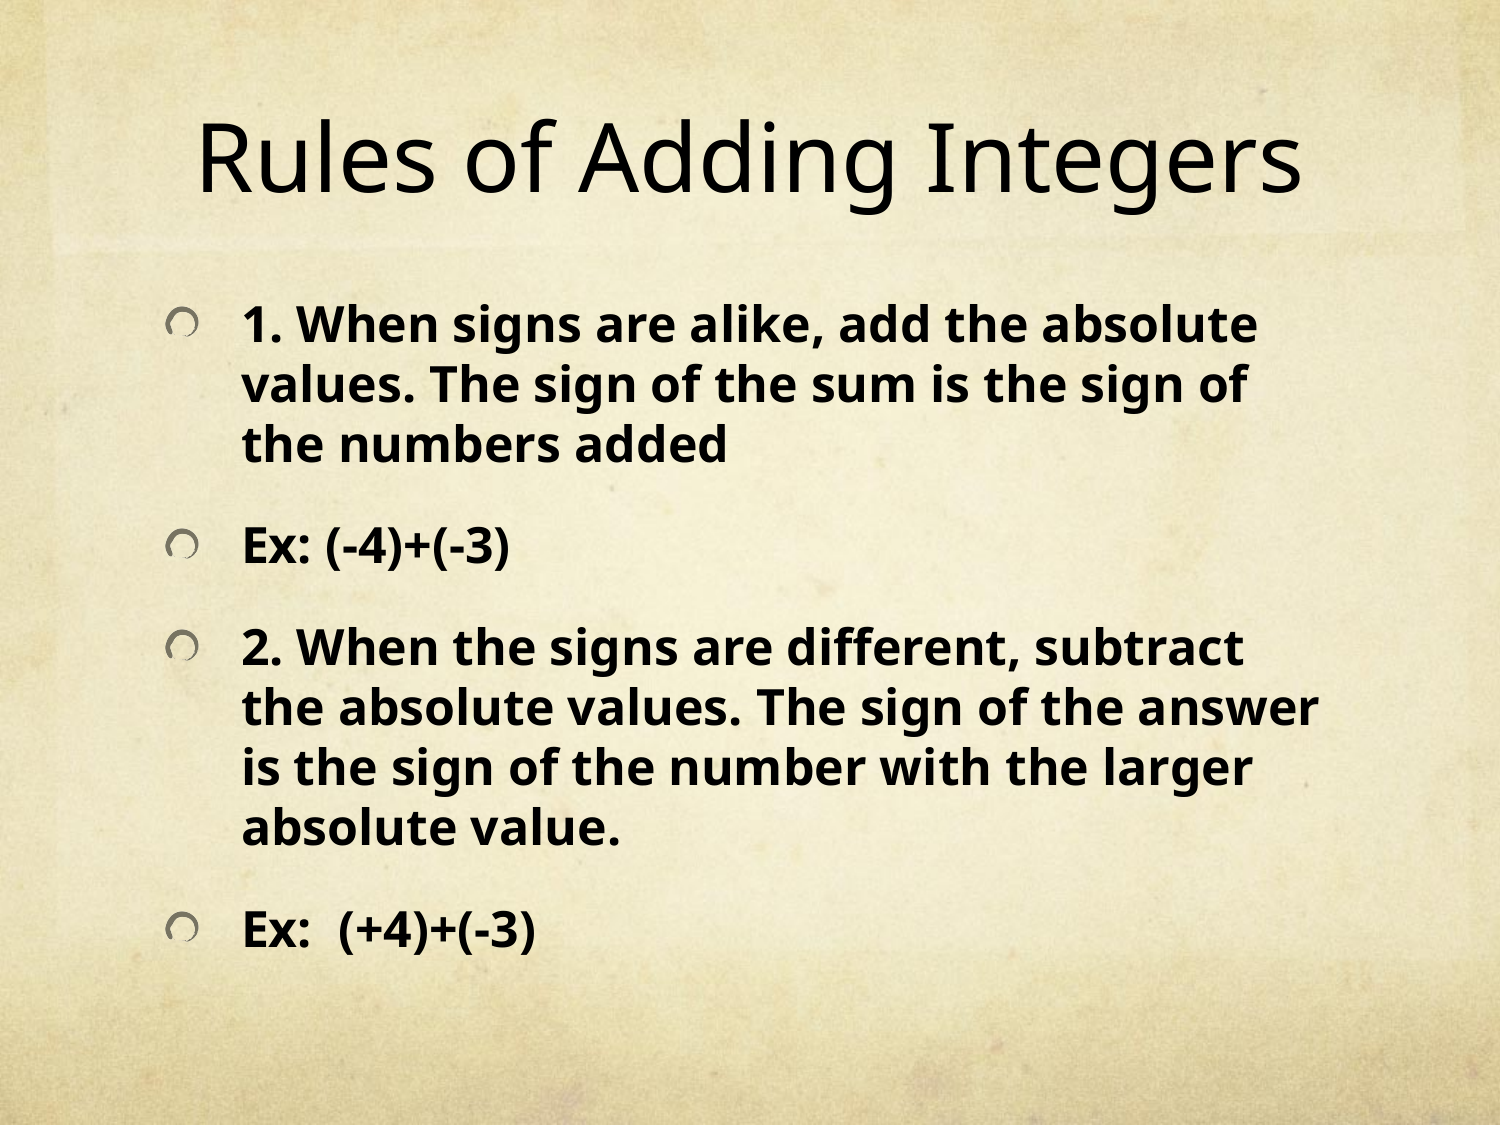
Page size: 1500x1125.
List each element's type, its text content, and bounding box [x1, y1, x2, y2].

title Rules of Adding Integers [150, 82, 1350, 225]
picture [0, 0, 1500, 1125]
list 1. When signs are alike, add the absolute values. The sign of the sum is the sign of the numbers added Ex: (-4)+(-3) 2. When the signs are different, subtract the absolute values. The sign of the answer is the sign of the number with the larger absolute value. Ex: (+4)+(-3) [150, 284, 1350, 1038]
